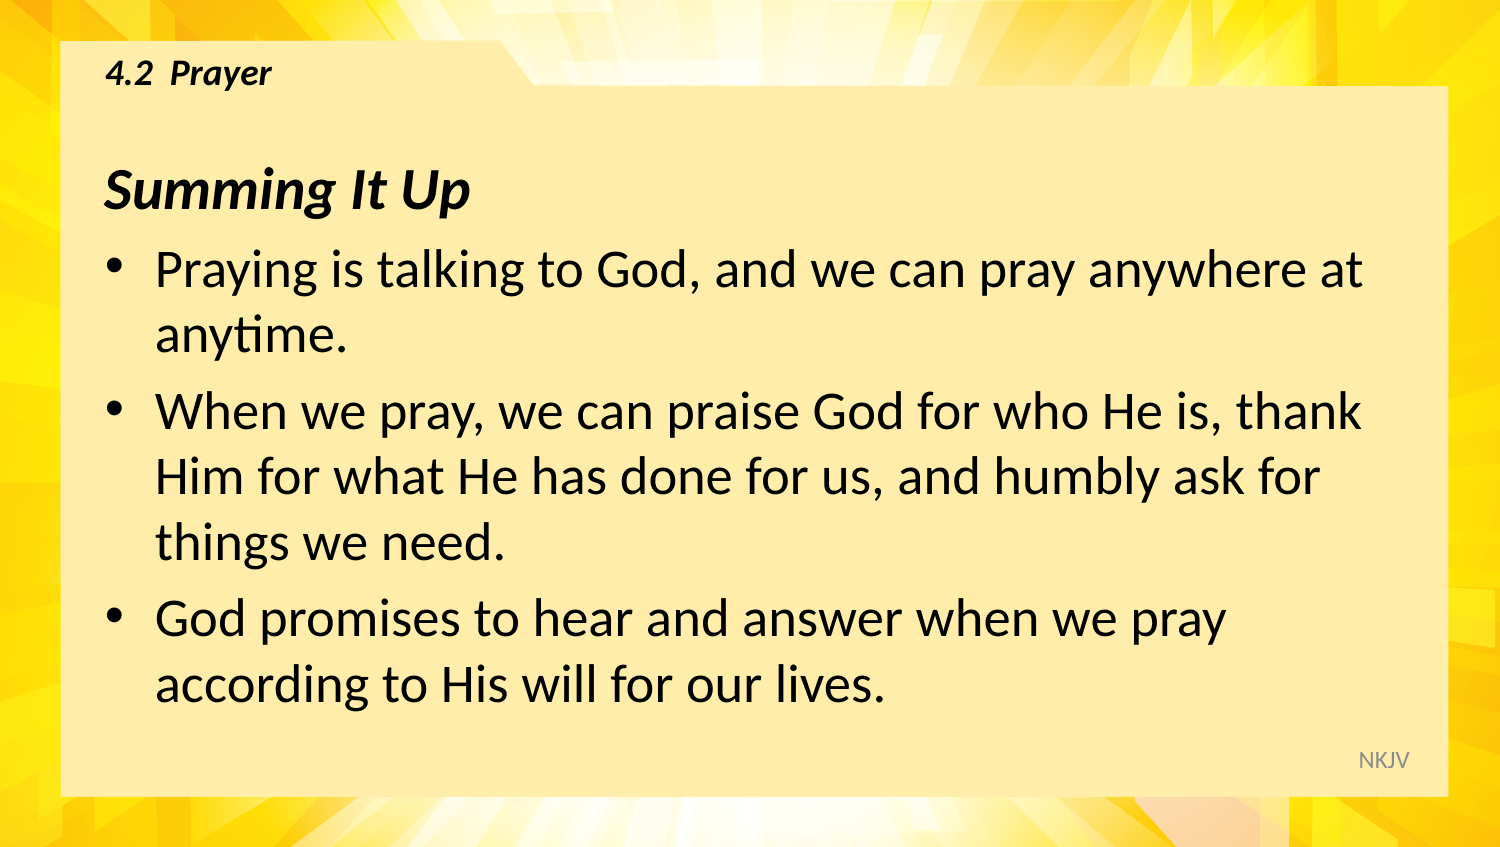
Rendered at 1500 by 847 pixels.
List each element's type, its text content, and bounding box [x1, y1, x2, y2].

picture [0, 0, 1500, 847]
title 4.2 Prayer [89, 33, 1420, 108]
footer NKJV [950, 736, 1425, 782]
list Summing It Up Praying is talking to God, and we can pray anywhere at anytime. When we pray, we can praise God for who He is, thank Him for what He has done for us, and humbly ask for things we need. God promises to hear and answer when we pray according to His will for our lives. [89, 141, 1403, 722]
